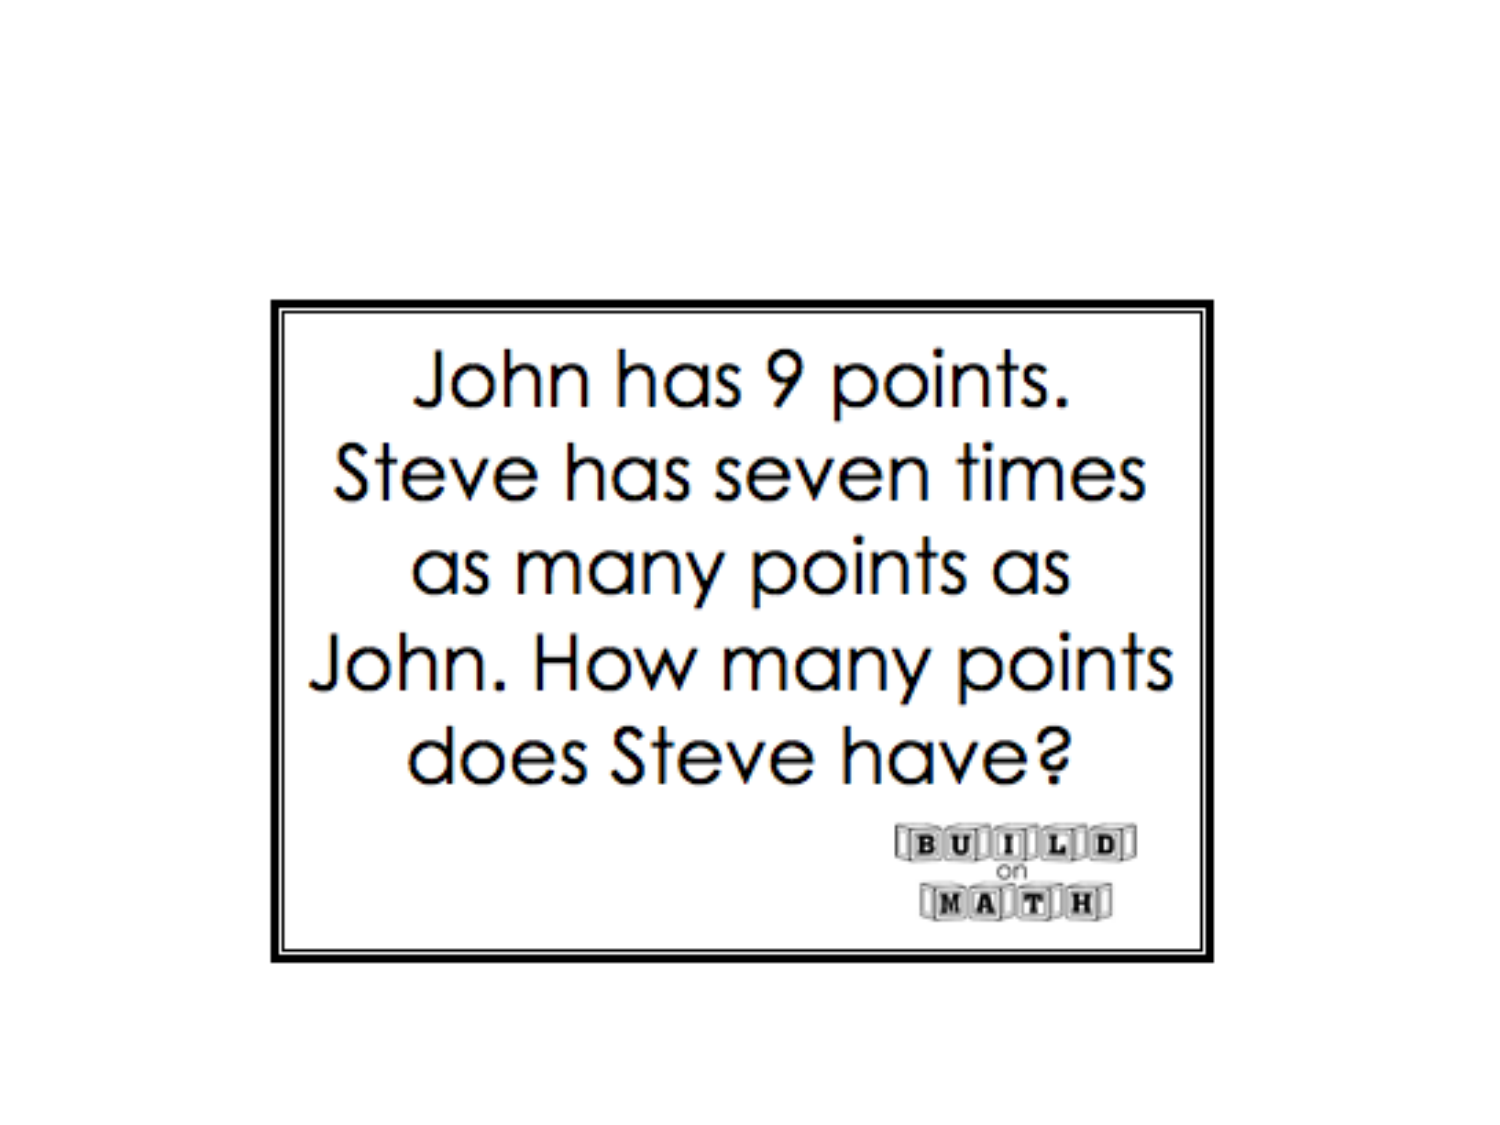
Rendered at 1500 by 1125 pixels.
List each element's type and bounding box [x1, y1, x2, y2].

list [74, 262, 1426, 1006]
